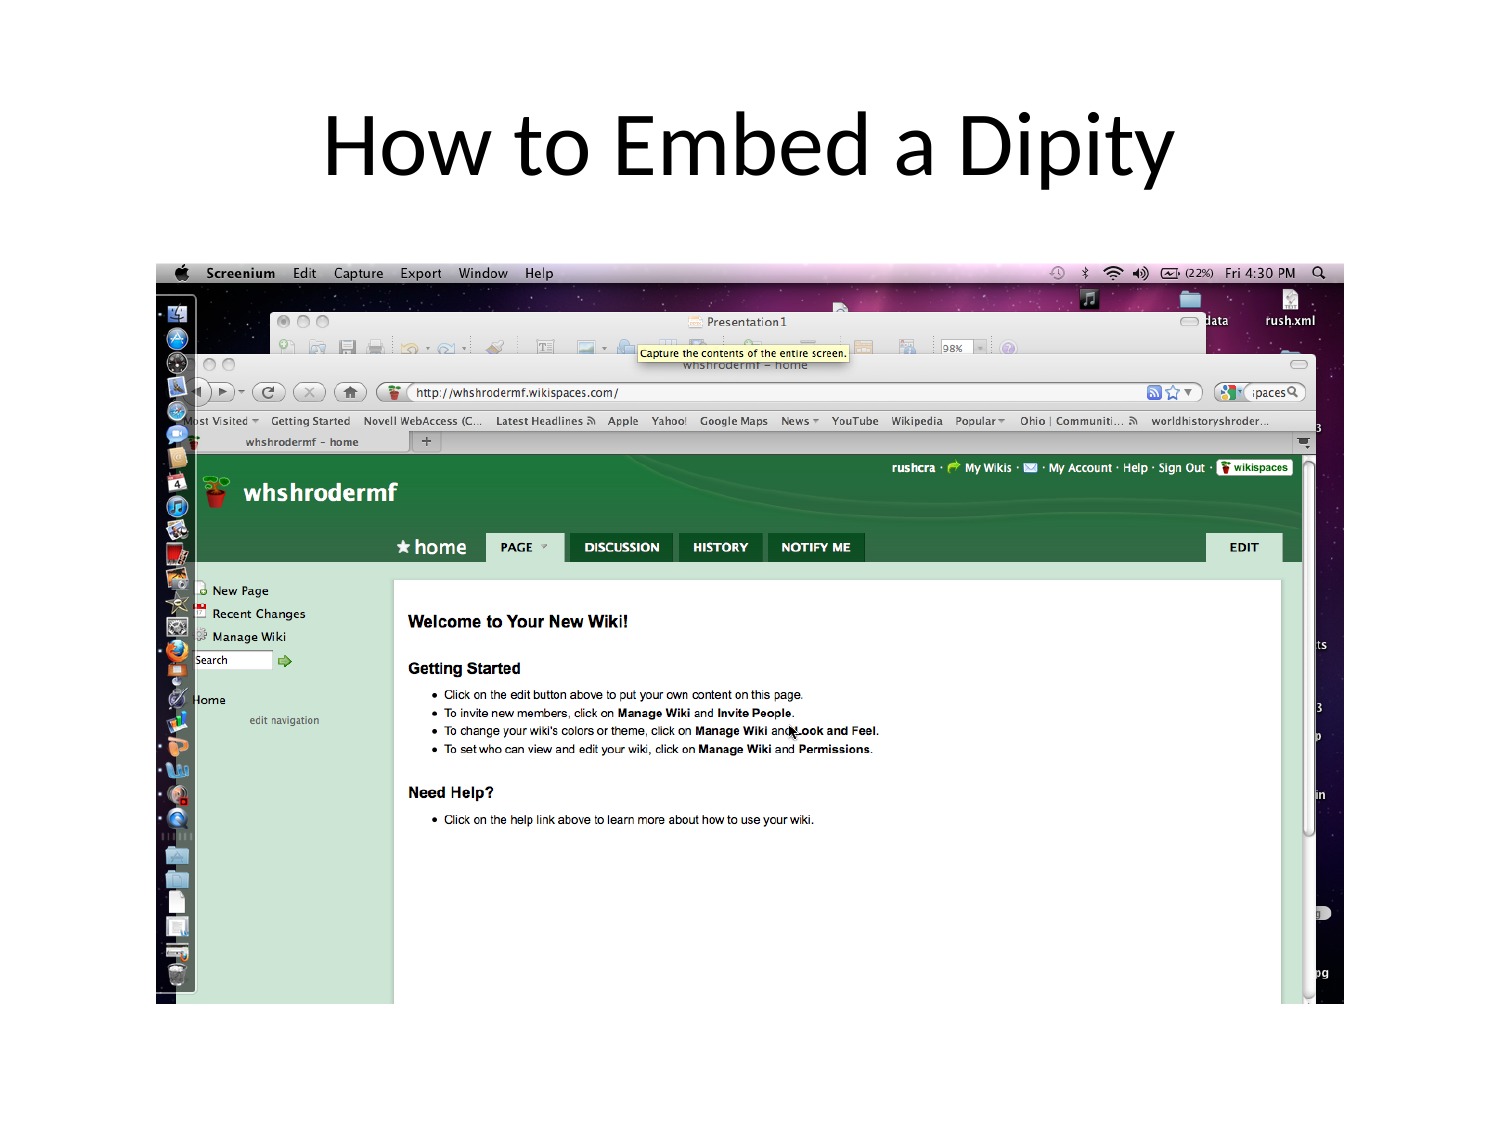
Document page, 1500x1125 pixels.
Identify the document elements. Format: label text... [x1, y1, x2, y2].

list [155, 262, 1345, 1006]
title How to Embed a Dipity [75, 45, 1425, 233]
